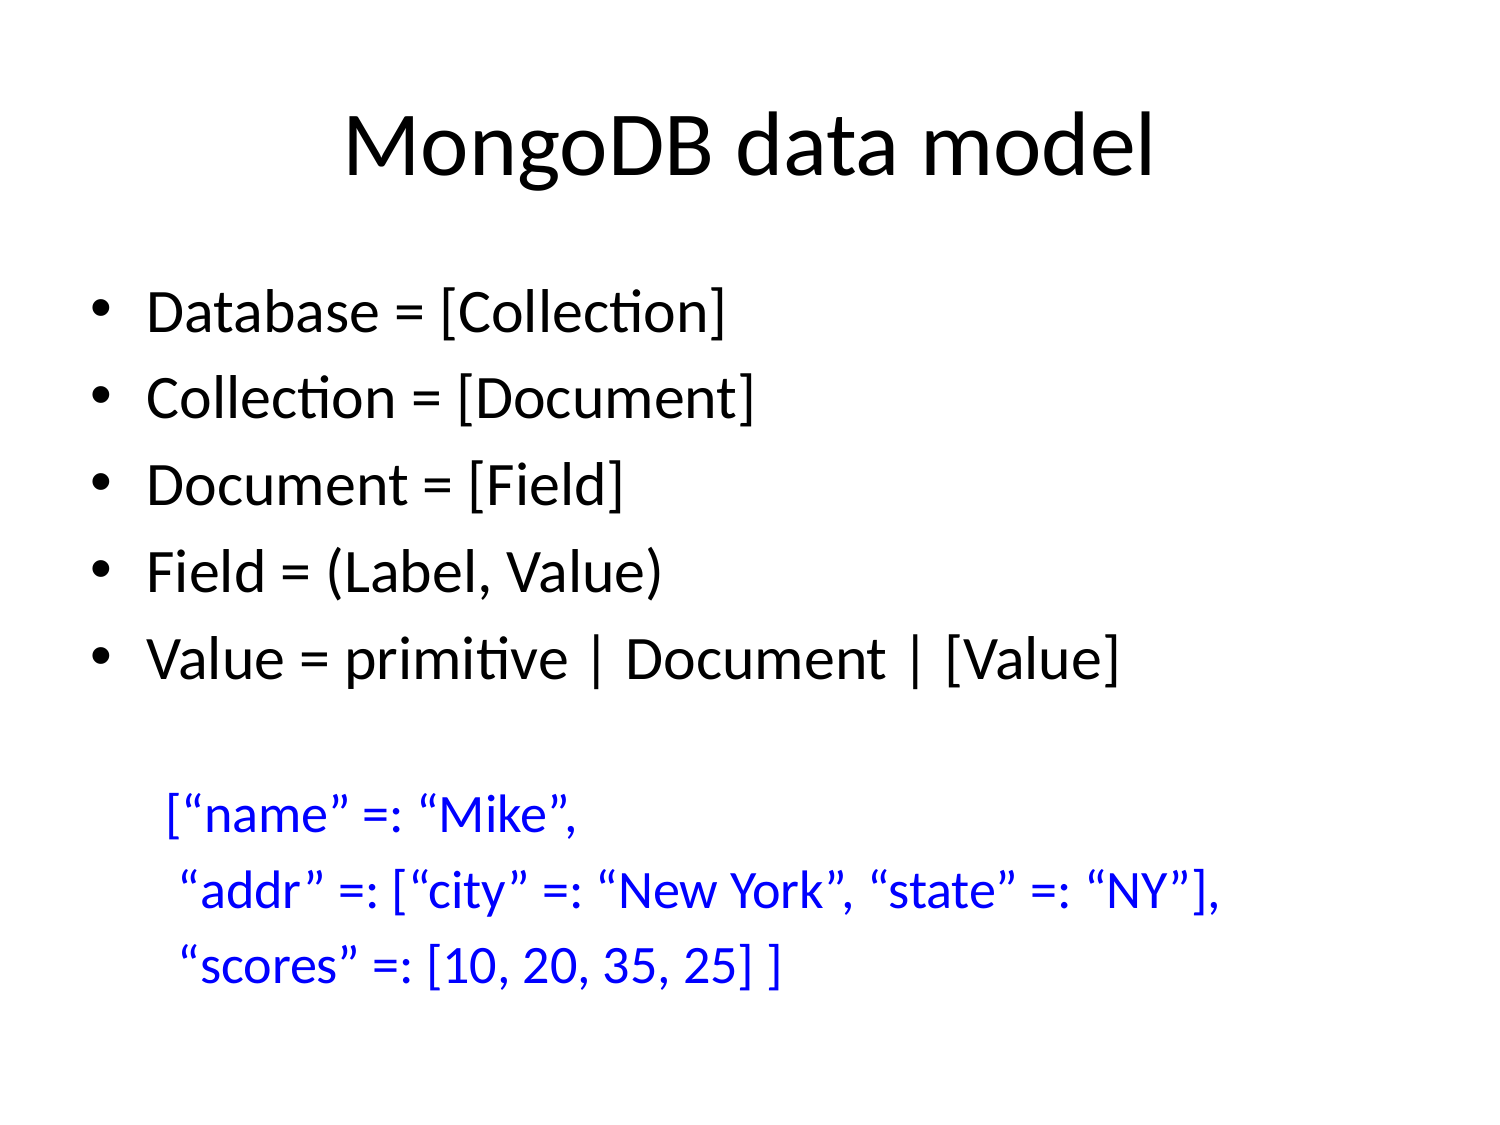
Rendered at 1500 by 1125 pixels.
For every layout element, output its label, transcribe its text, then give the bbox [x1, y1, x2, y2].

list Database = [Collection] Collection = [Document] Document = [Field] Field = (Label, Value) Value = primitive | Document | [Value] [“name” =: “Mike”, “addr” =: [“city” =: “New York”, “state” =: “NY”], “scores” =: [10, 20, 35, 25] ] [75, 262, 1425, 1005]
title MongoDB data model [75, 45, 1425, 233]
